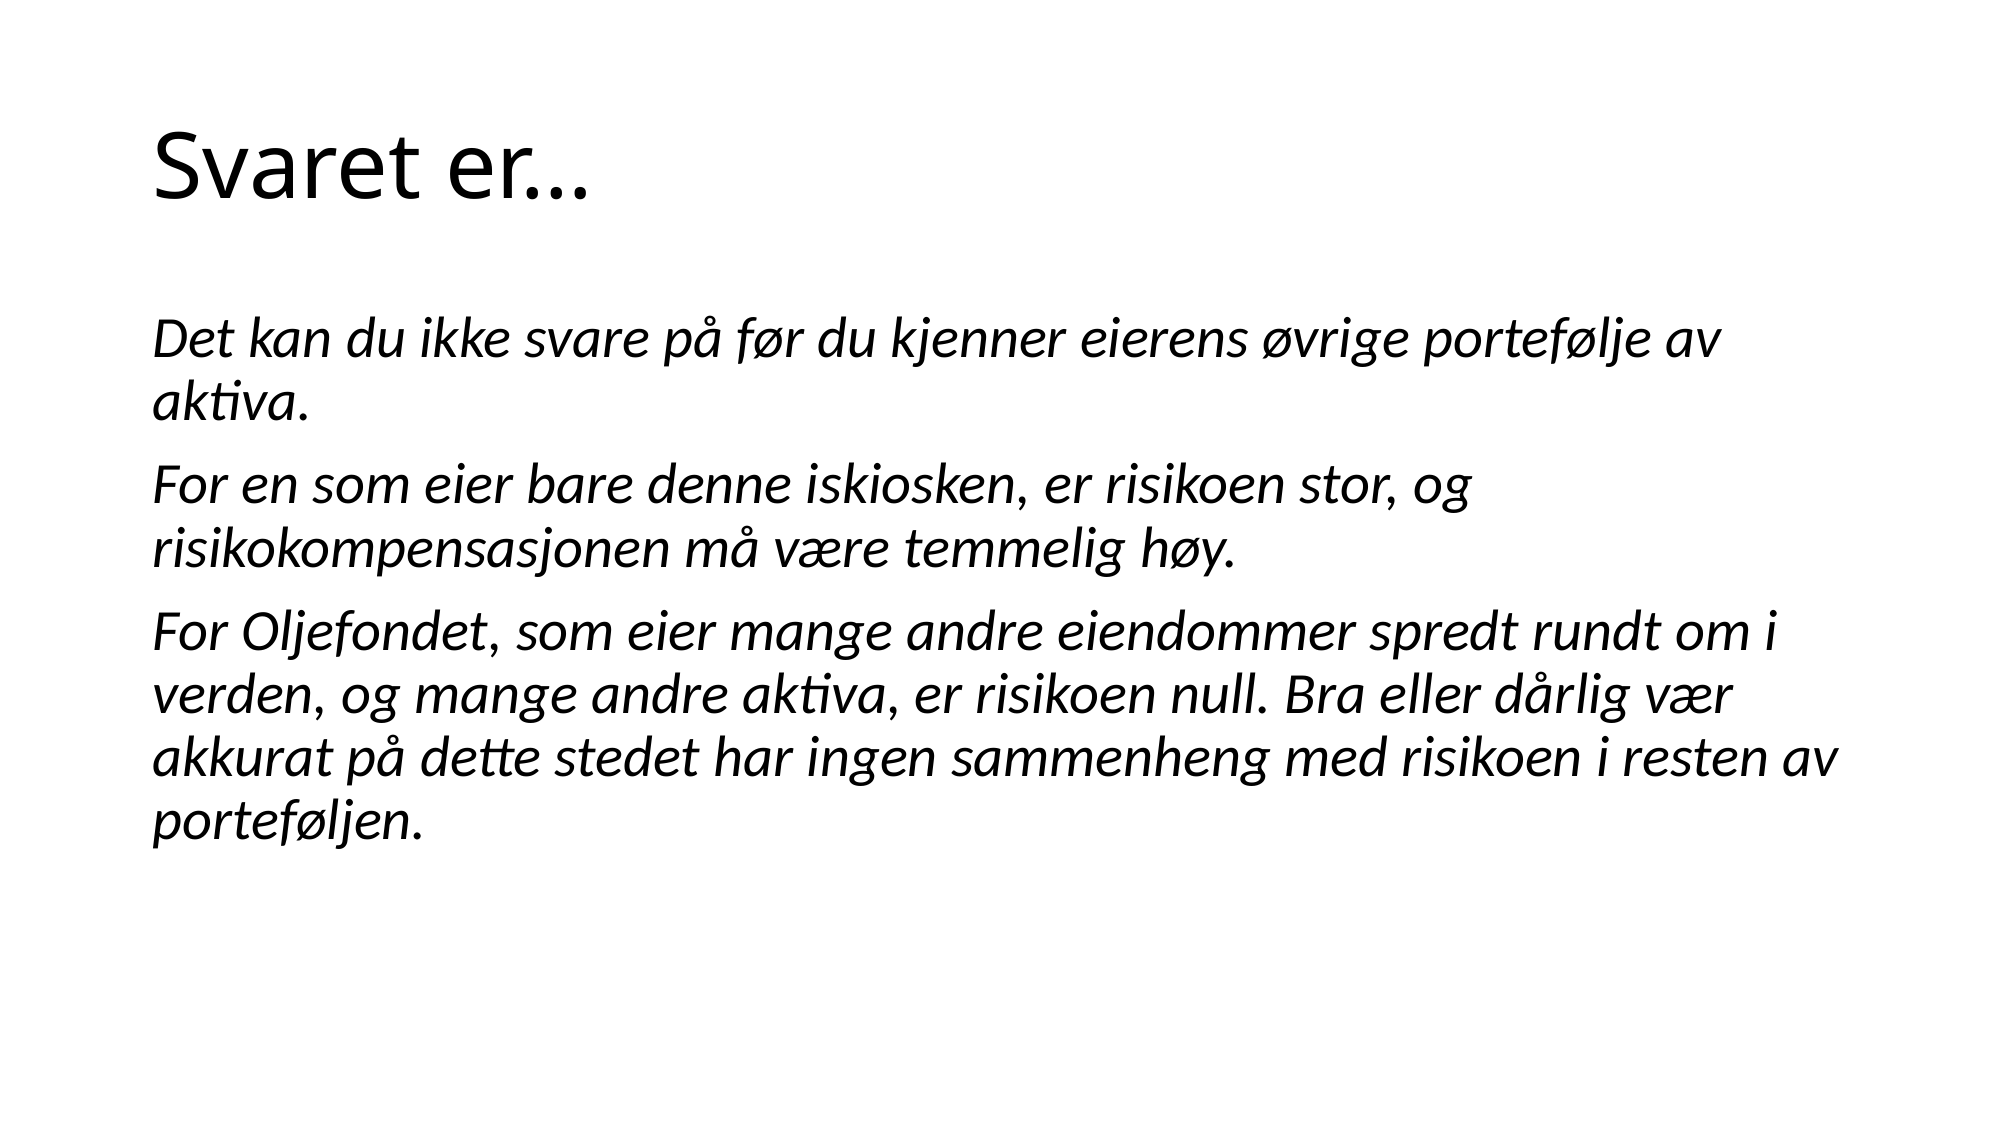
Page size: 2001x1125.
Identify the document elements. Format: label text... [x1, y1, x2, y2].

list Det kan du ikke svare på før du kjenner eierens øvrige portefølje av aktiva. For en som eier bare denne iskiosken, er risikoen stor, og risikokompensasjonen må være temmelig høy. For Oljefondet, som eier mange andre eiendommer spredt rundt om i verden, og mange andre aktiva, er risikoen null. Bra eller dårlig vær akkurat på dette stedet har ingen sammenheng med risikoen i resten av porteføljen. [137, 299, 1863, 1014]
title Svaret er… [137, 59, 1863, 278]
